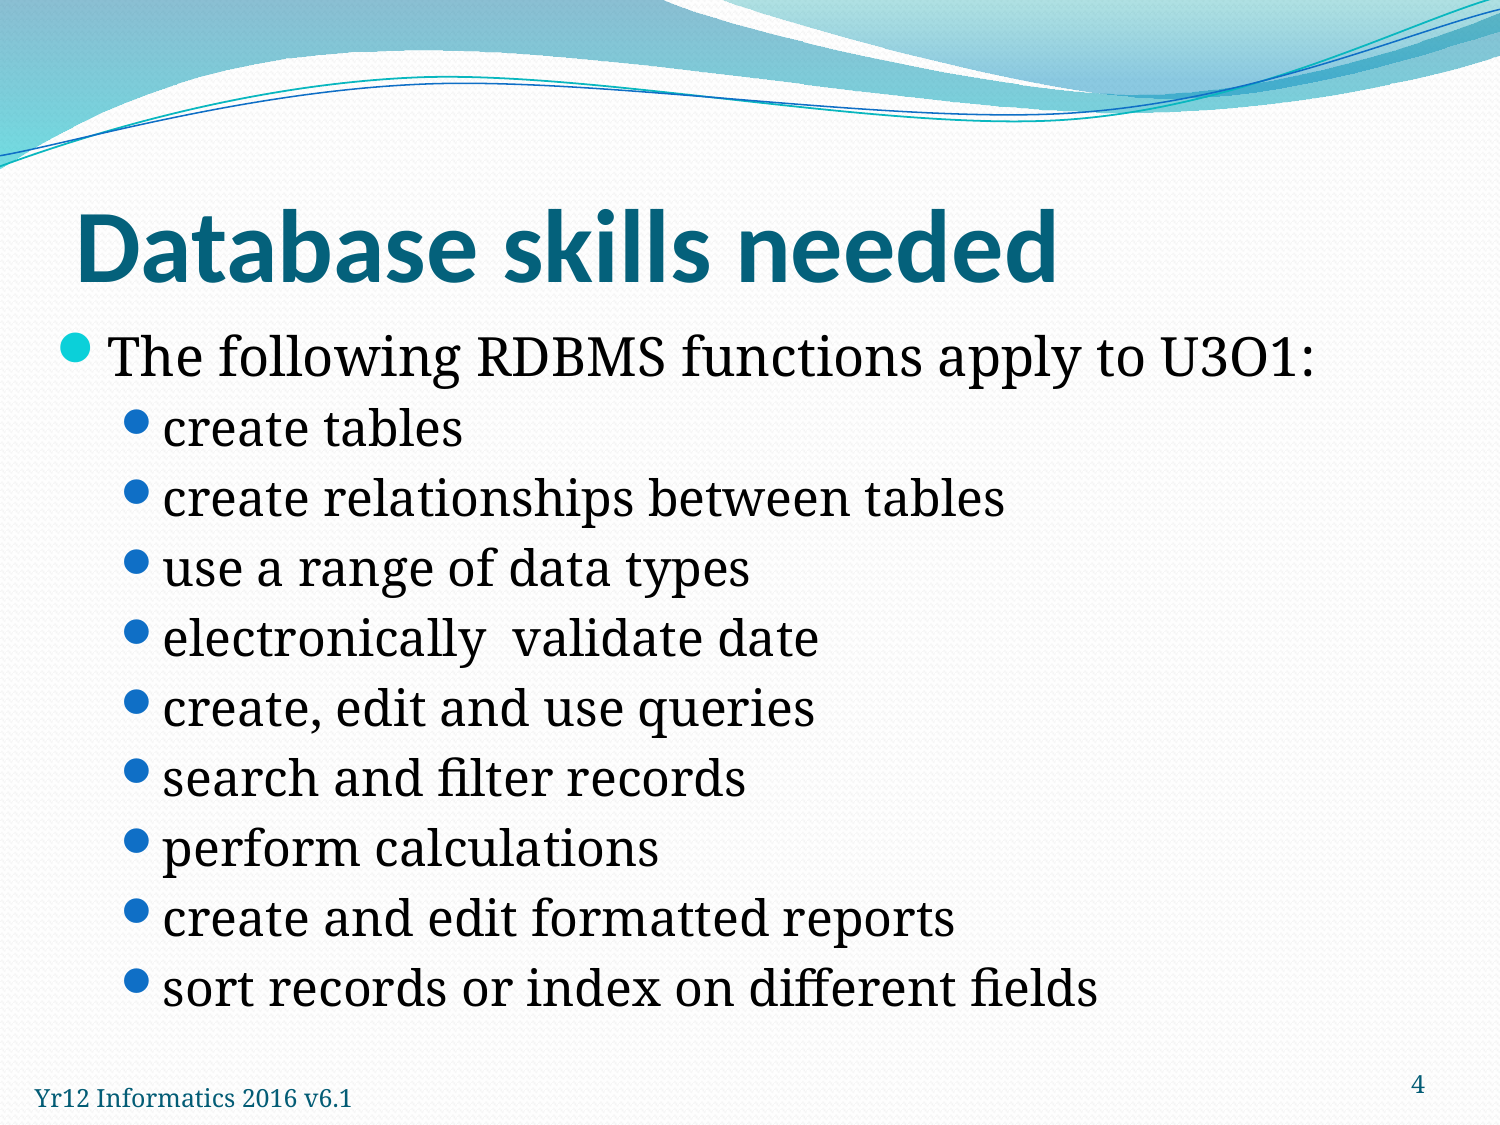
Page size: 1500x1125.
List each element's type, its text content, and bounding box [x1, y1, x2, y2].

text_box Database skills needed [74, 115, 1425, 303]
text_box The following RDBMS functions apply to U3O1: create tables create relationships between tables use a range of data types electronically validate date create, edit and use queries search and filter records perform calculations create and edit formatted reports sort records or index on different fields [41, 314, 1471, 1083]
slide_number 4 [1299, 1042, 1425, 1103]
footer Yr12 Informatics 2016 v6.1 [34, 1052, 585, 1113]
